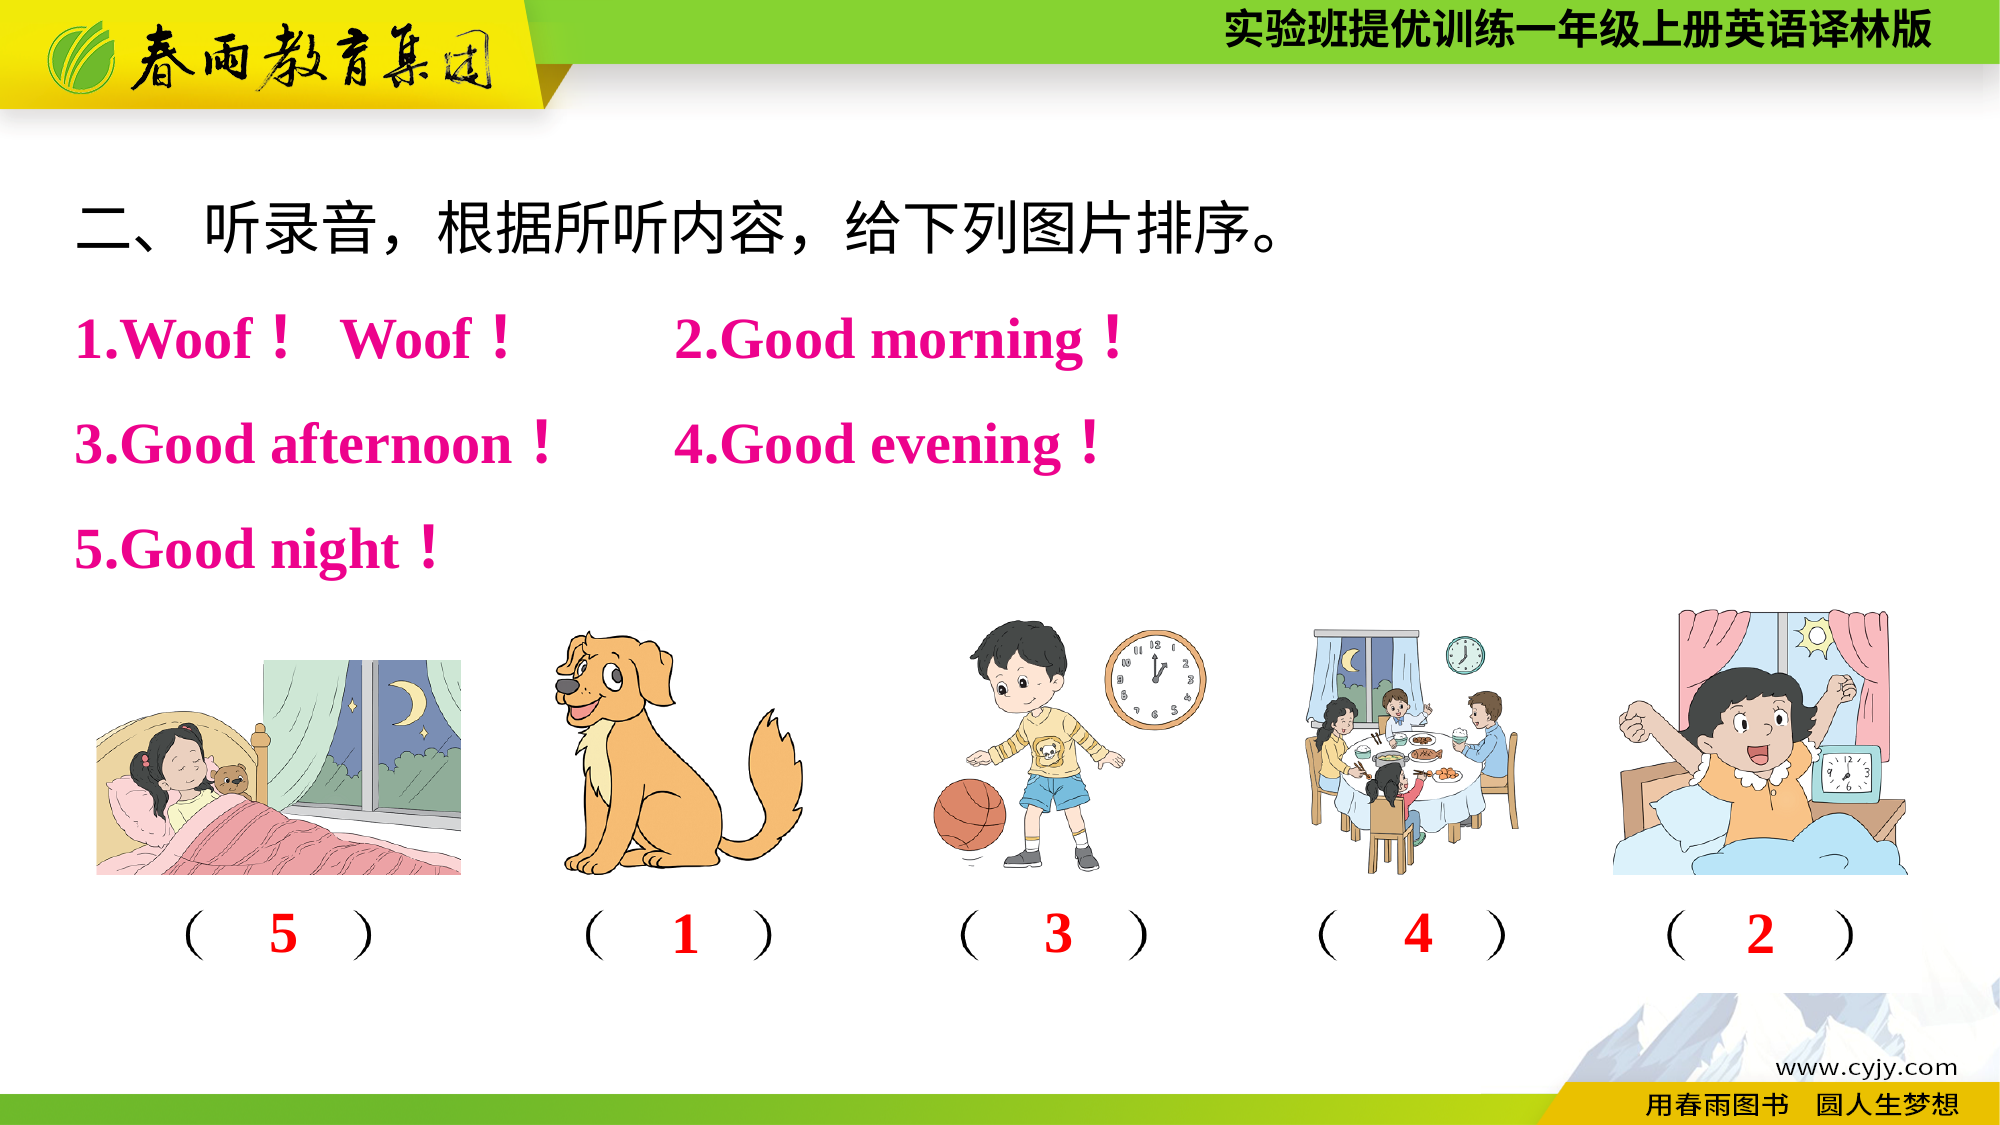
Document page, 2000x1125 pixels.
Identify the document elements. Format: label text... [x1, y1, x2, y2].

list 二、 听录音，根据所听内容，给下列图片排序。 [59, 149, 1944, 257]
picture [0, 0, 2000, 1125]
text_box 1.Woof！Woof！ 2.Good morning！ 3.Good afternoon！ 4.Good evening！ 5.Good night！ [59, 257, 1944, 588]
